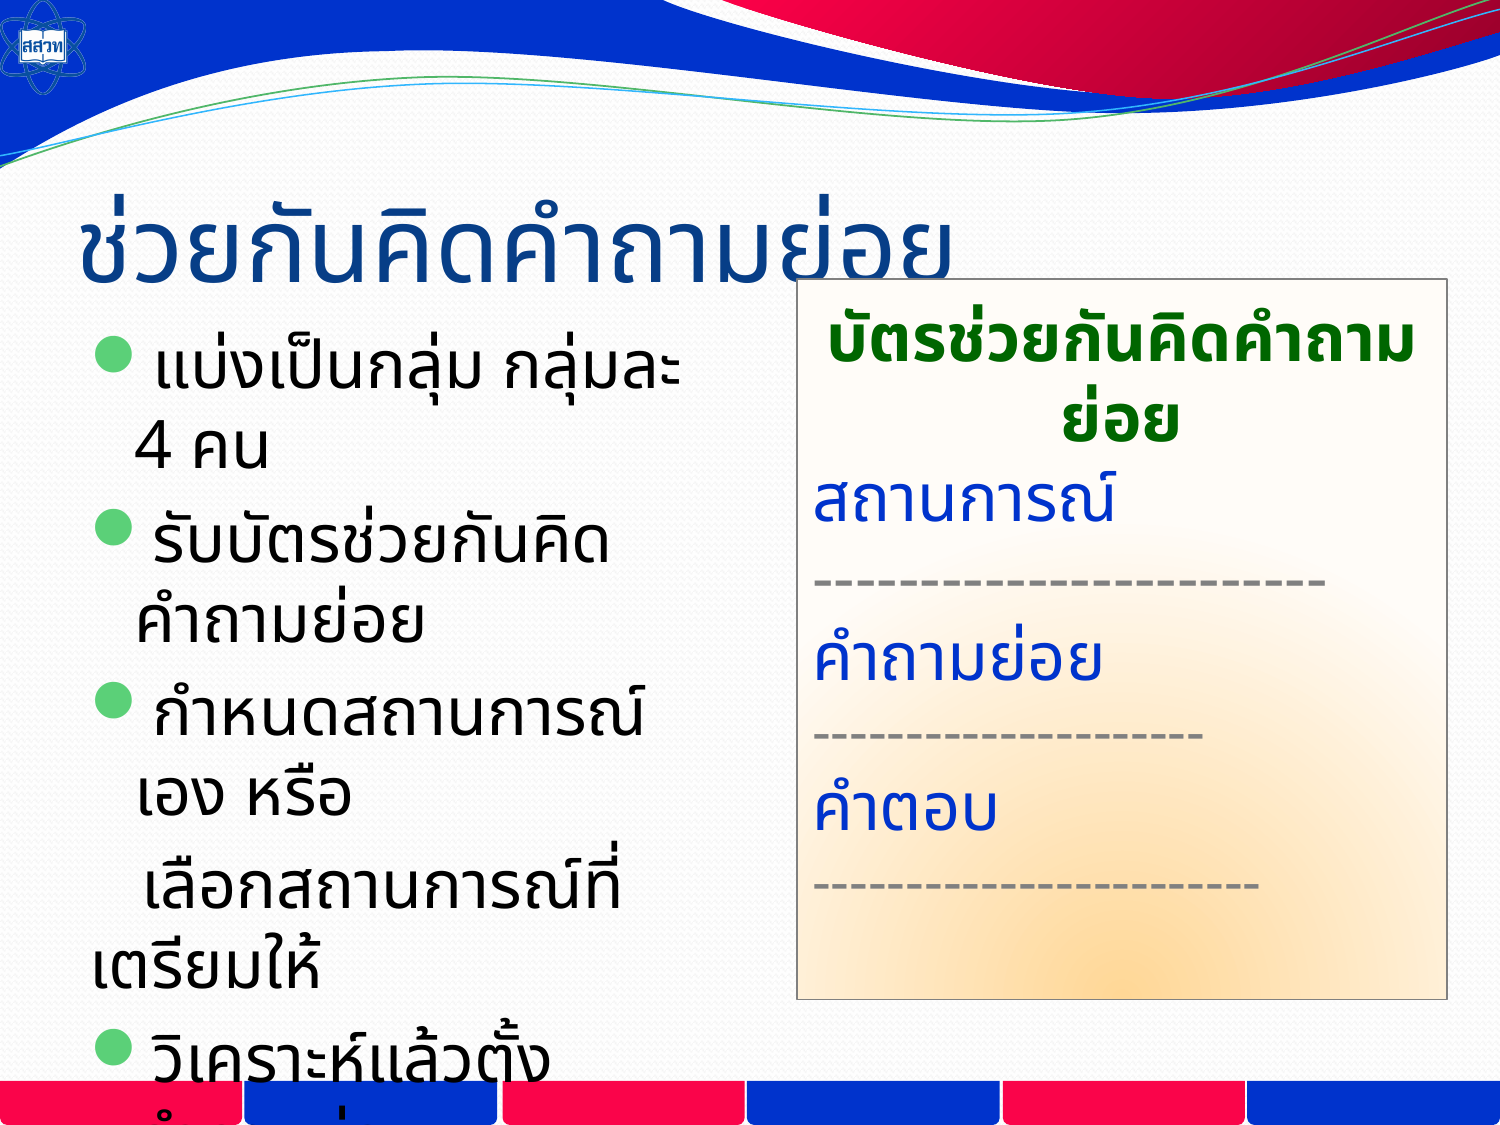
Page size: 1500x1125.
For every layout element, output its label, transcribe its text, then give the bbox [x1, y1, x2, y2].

list แบ่งเป็นกลุ่ม กลุ่มละ 4 คน รับบัตรช่วยกันคิดคำถามย่อย กำหนดสถานการณ์เอง หรือ เลือกสถานการณ์ที่เตรียมให้ วิเคราะห์แล้วตั้งคำถามย่อย ตอบคำถามย่อย [75, 314, 738, 1043]
title ช่วยกันคิดคำถามย่อย [75, 115, 1425, 303]
picture [0, 0, 86, 95]
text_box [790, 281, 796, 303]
text_box บัตรช่วยกันคิดคำถามย่อย สถานการณ์ ------------------------ คำถามย่อย --------------------- คำตอบ ------------------------ [796, 278, 1448, 1000]
